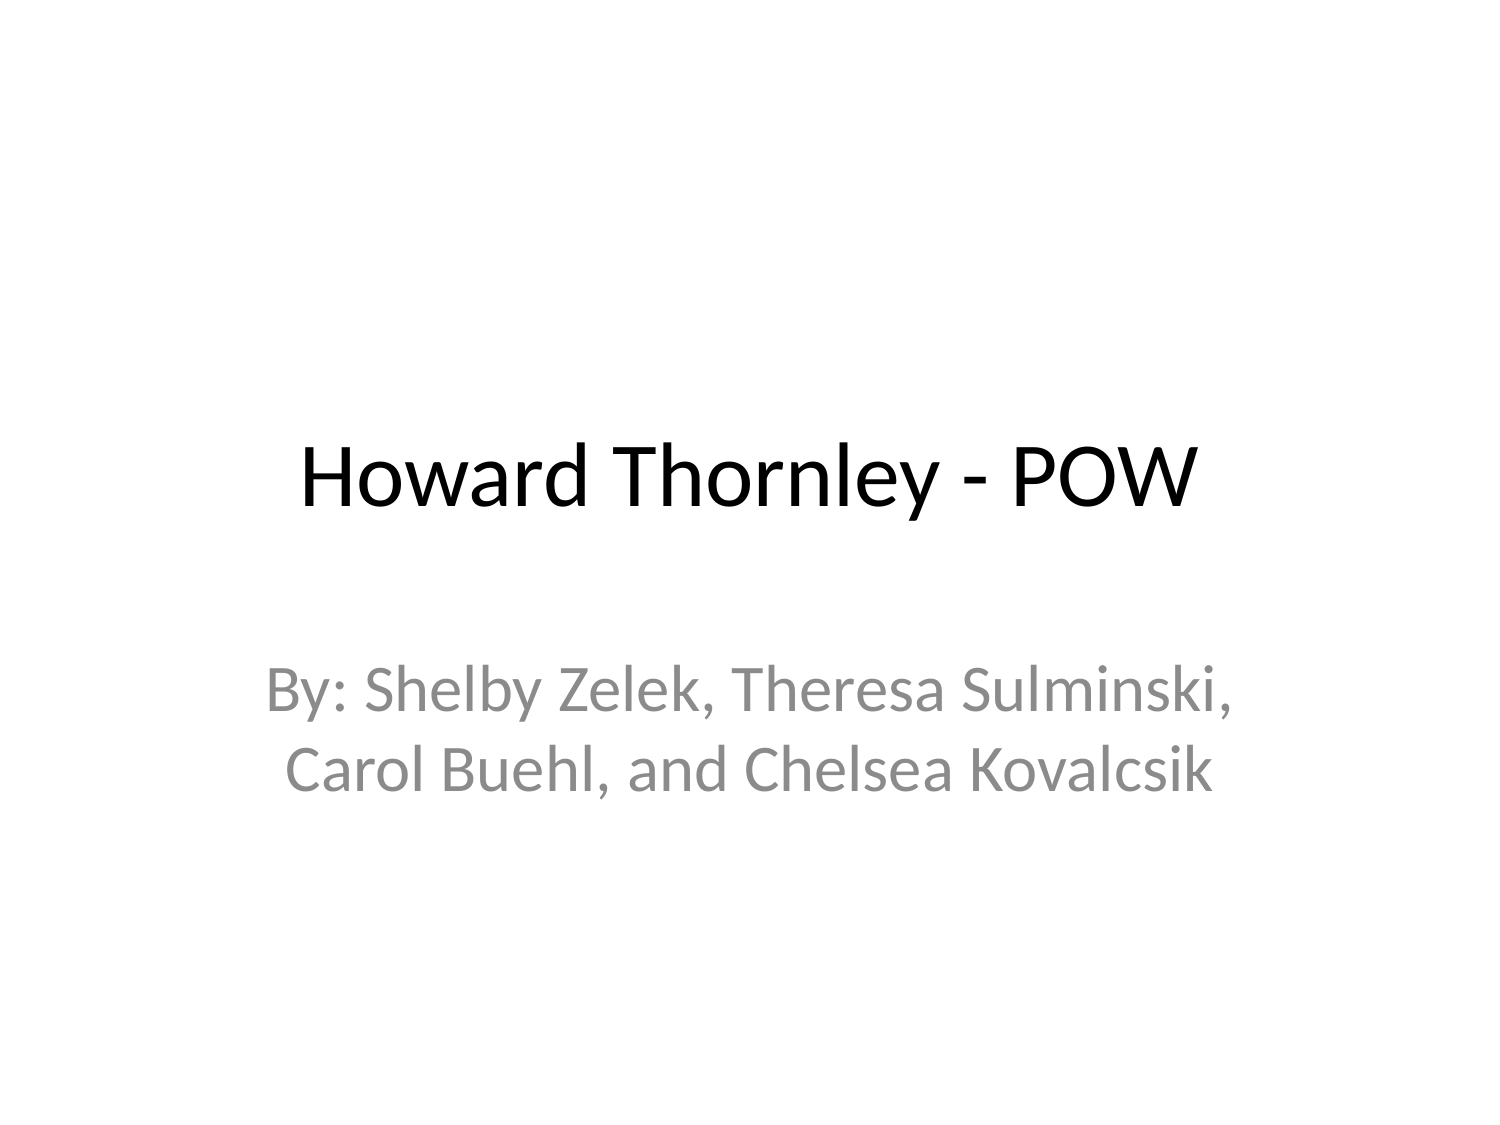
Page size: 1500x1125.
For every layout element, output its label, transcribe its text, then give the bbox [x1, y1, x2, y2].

title Howard Thornley - POW [112, 349, 1388, 591]
subtitle By: Shelby Zelek, Theresa Sulminski, Carol Buehl, and Chelsea Kovalcsik [225, 637, 1275, 925]
